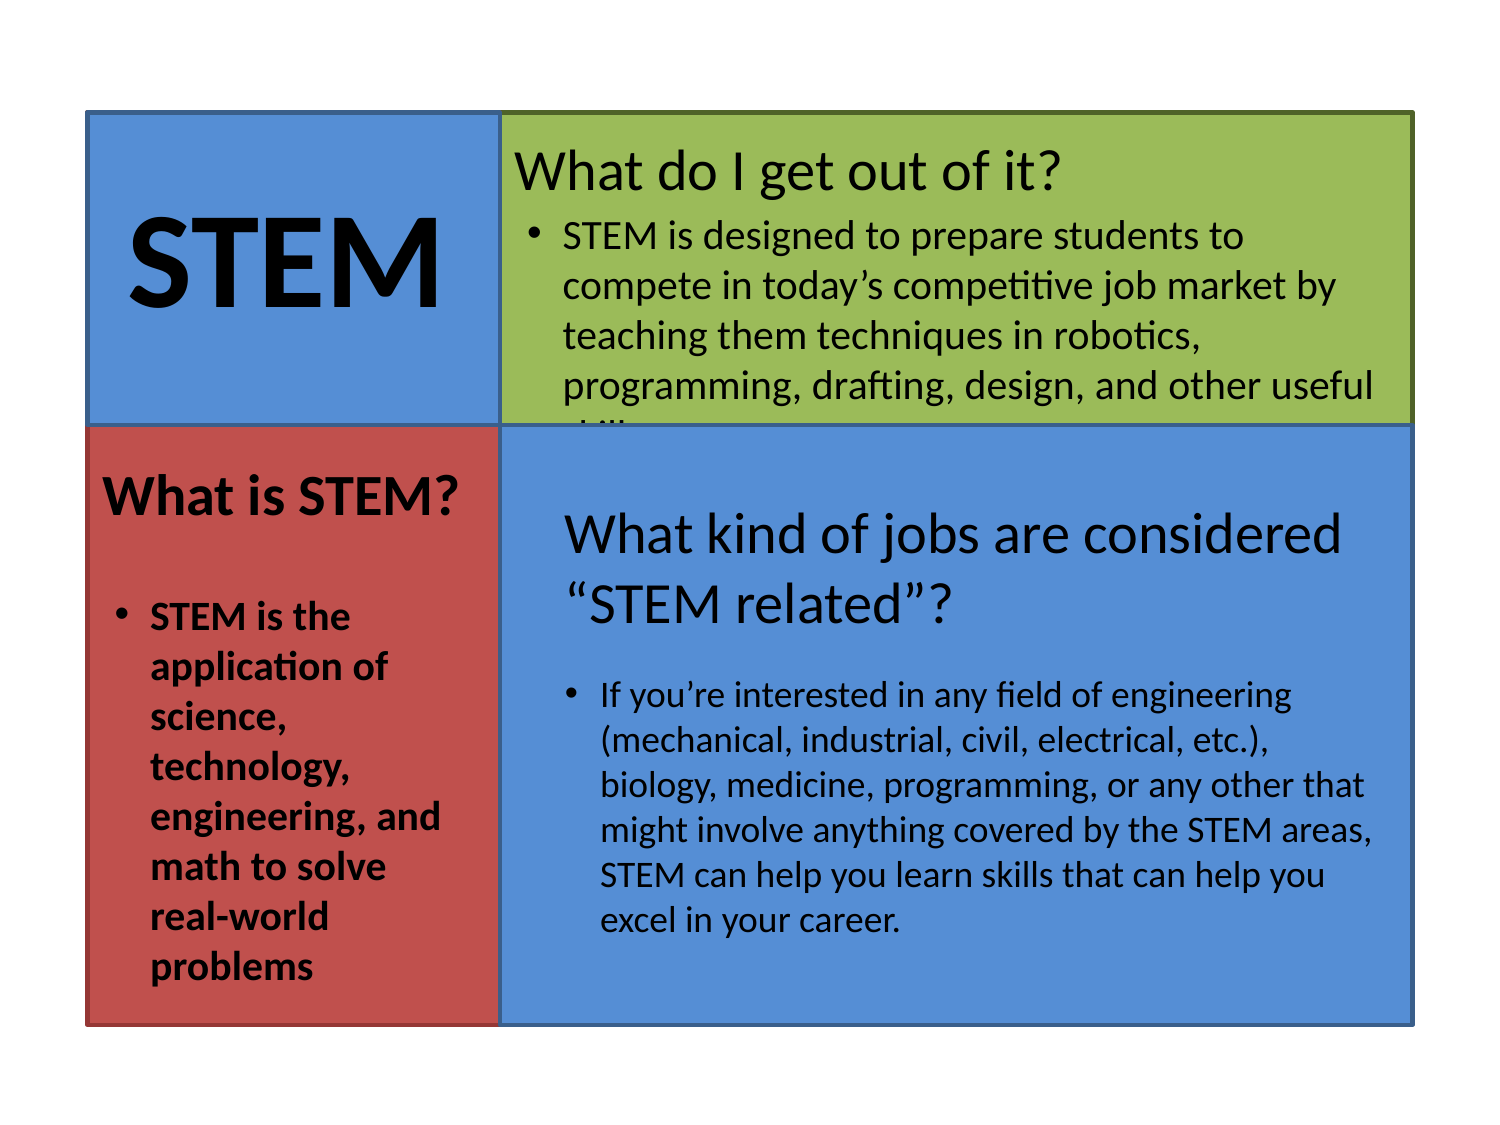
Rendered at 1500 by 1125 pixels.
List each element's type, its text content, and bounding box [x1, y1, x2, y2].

text_box What kind of jobs are considered “STEM related”? [549, 487, 1400, 643]
text_box STEM is the application of science, technology, engineering, and math to solve real-world problems [99, 581, 488, 996]
text_box STEM [112, 162, 488, 343]
text_box STEM is designed to prepare students to compete in today’s competitive job market by teaching them techniques in robotics, programming, drafting, design, and other useful skills. [512, 200, 1400, 423]
text_box [498, 423, 1415, 1027]
text_box If you’re interested in any field of engineering (mechanical, industrial, civil, electrical, etc.), biology, medicine, programming, or any other that might involve anything covered by the STEM areas, STEM can help you learn skills that can help you excel in your career. [549, 662, 1400, 948]
text_box [502, 110, 1415, 423]
text_box What do I get out of it? [499, 125, 1238, 210]
text_box [85, 110, 502, 427]
text_box [85, 427, 498, 1027]
text_box What is STEM? [87, 450, 498, 535]
